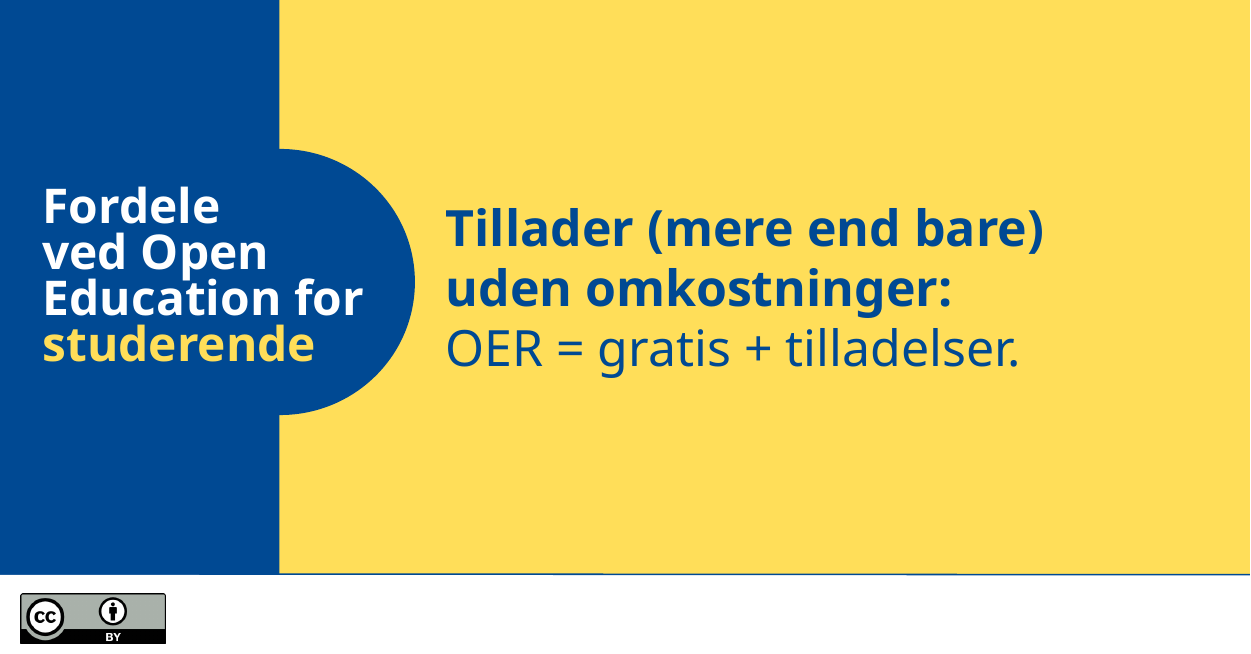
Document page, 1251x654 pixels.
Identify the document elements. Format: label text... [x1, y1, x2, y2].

text_box [0, 582, 1250, 654]
picture [20, 592, 166, 645]
text_box [206, 148, 355, 171]
text_box Fordele ved Open Education for studerende [27, 171, 415, 386]
text_box Tillader (mere end bare) uden omkostninger: OER = gratis + tilladelser. [430, 181, 1250, 392]
text_box [196, 386, 365, 416]
text_box [0, 0, 280, 573]
